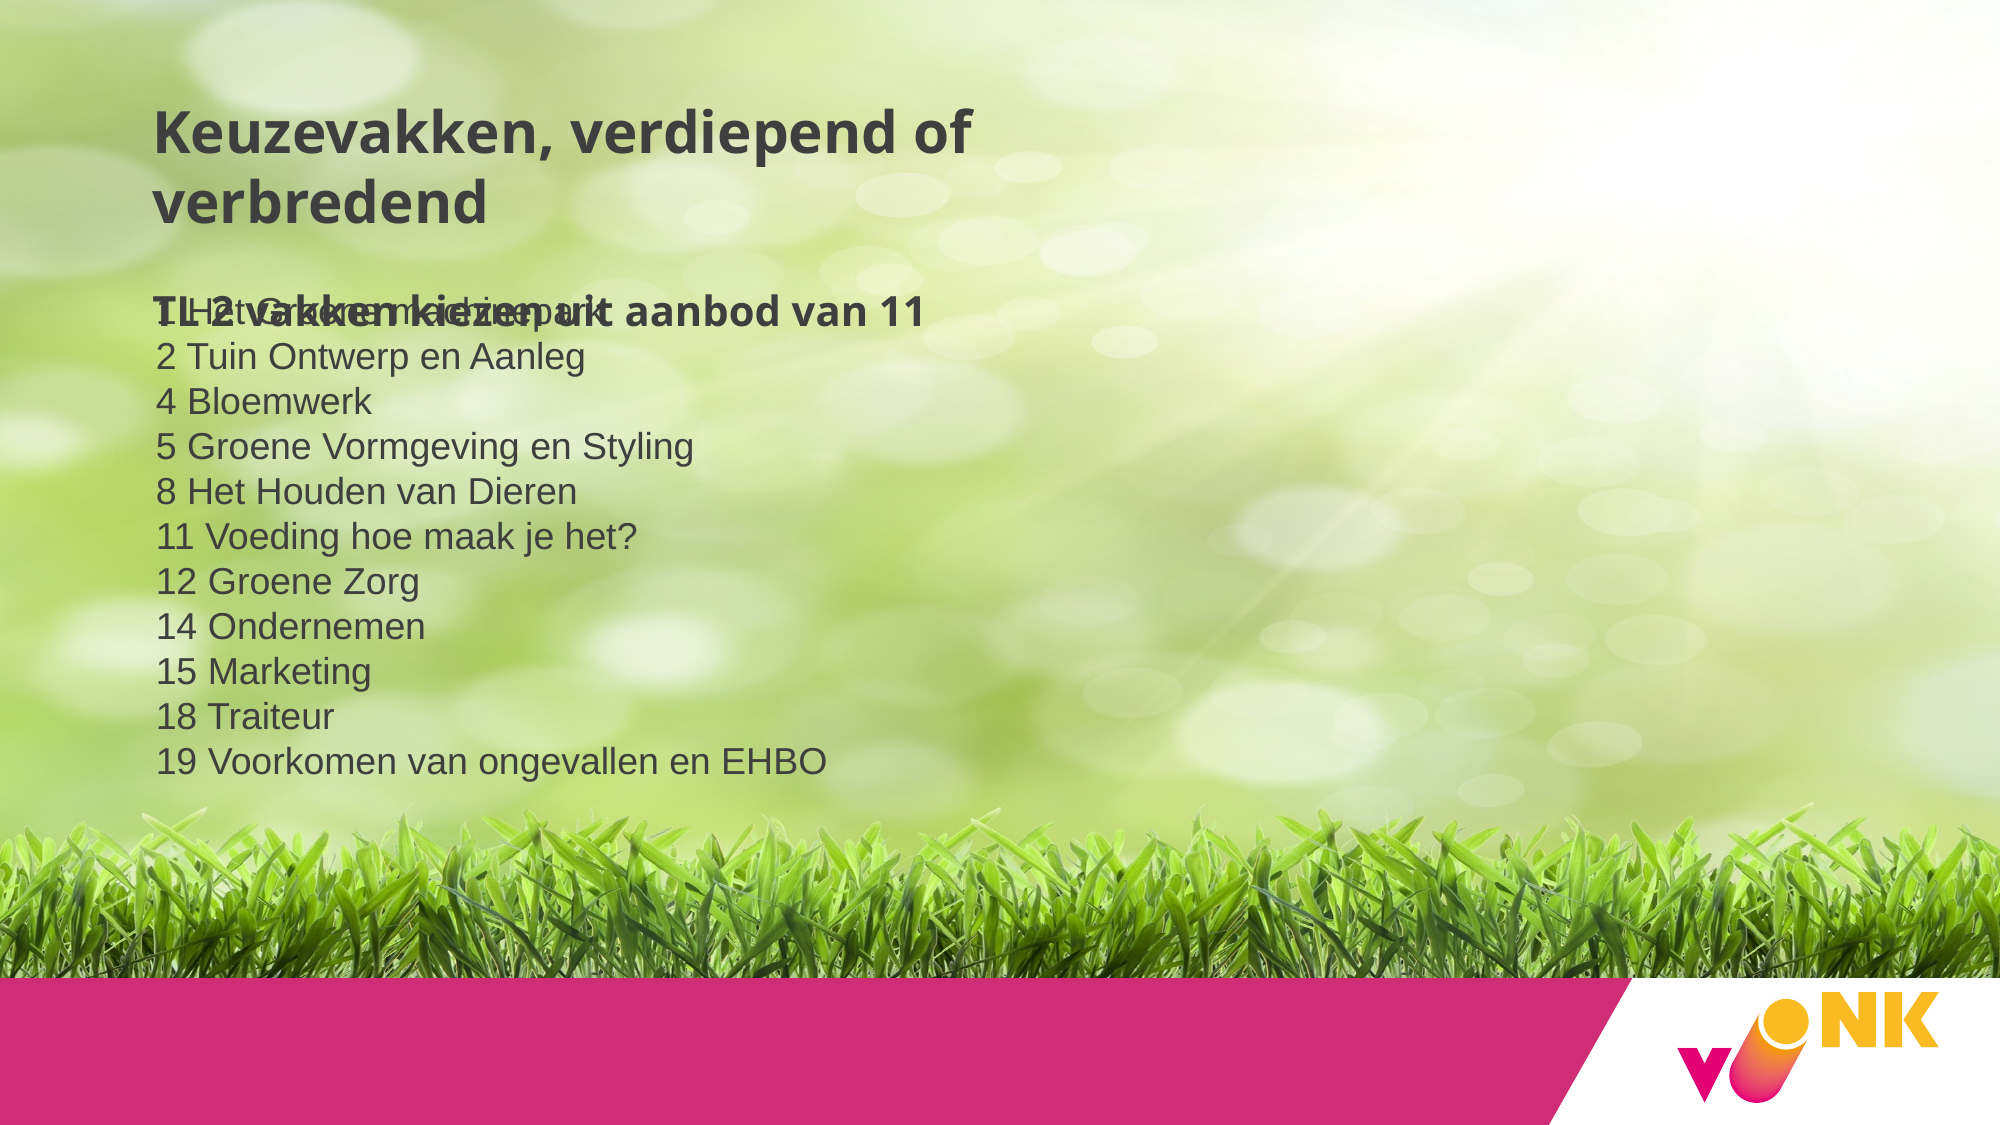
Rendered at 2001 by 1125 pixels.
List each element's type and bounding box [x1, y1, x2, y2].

picture [1677, 992, 1939, 1103]
picture [0, 0, 2000, 978]
